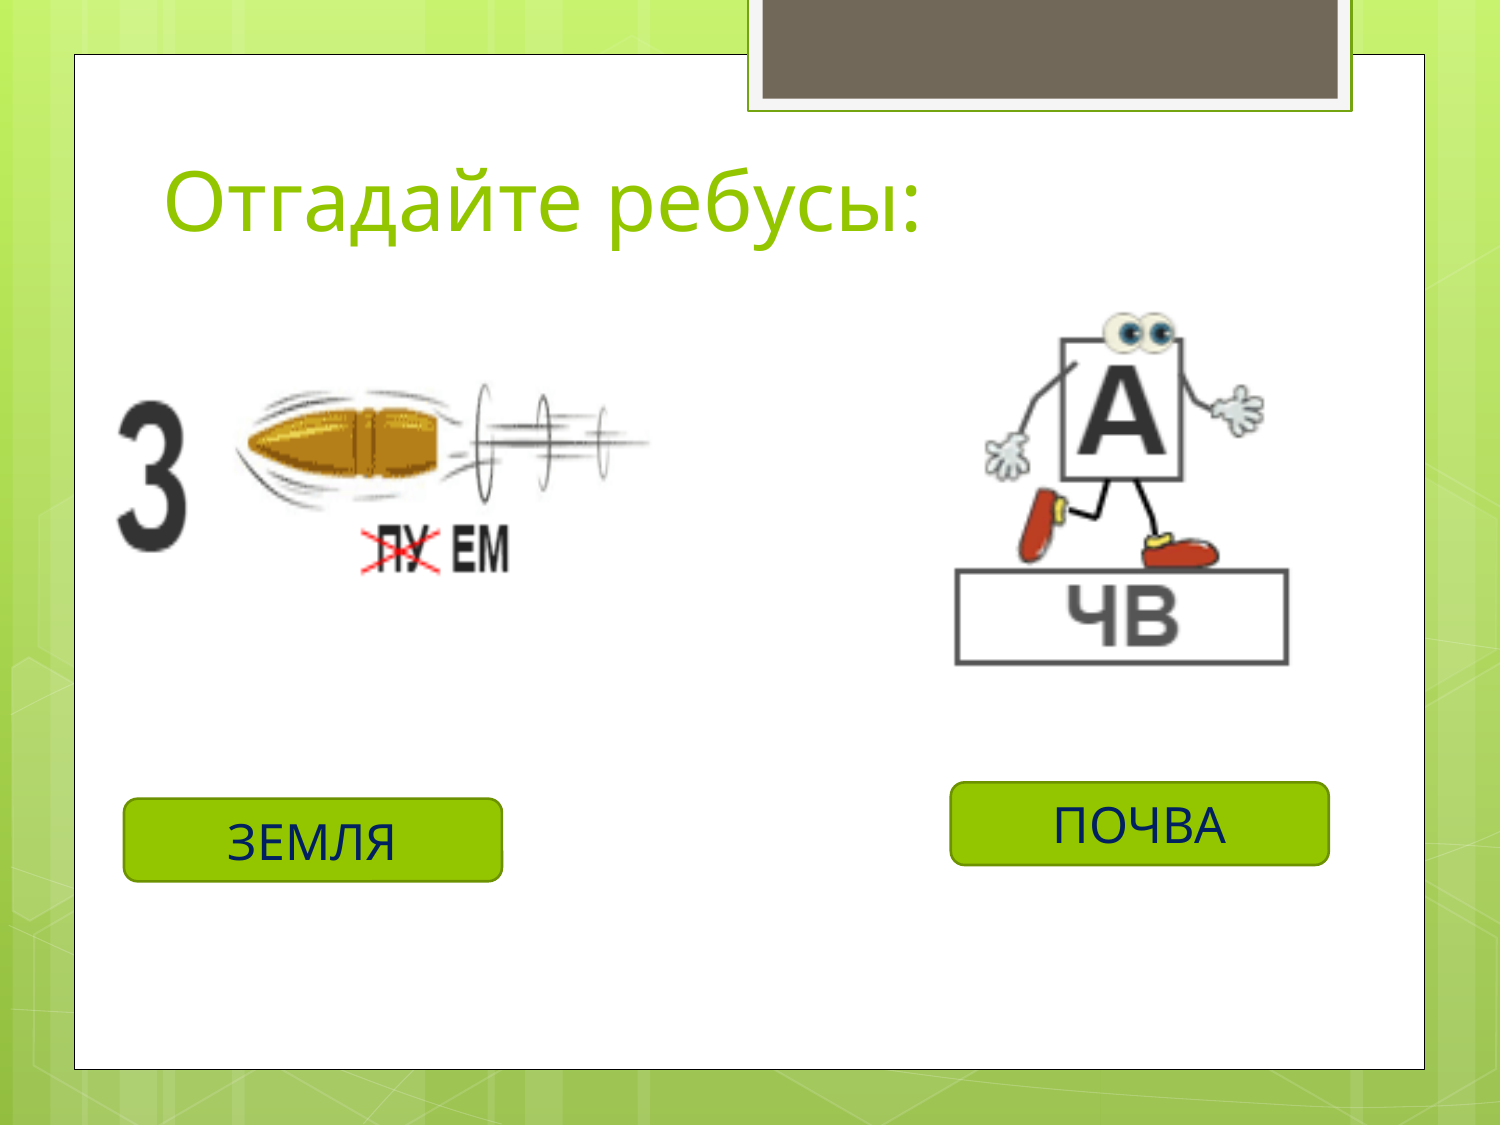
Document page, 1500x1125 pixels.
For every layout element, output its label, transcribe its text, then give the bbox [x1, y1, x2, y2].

picture [858, 255, 1379, 726]
text_box ЗЕМЛЯ [122, 797, 504, 883]
picture [98, 231, 676, 658]
title Отгадайте ребусы: [147, 131, 1300, 256]
text_box ПОЧВА [949, 781, 1331, 867]
